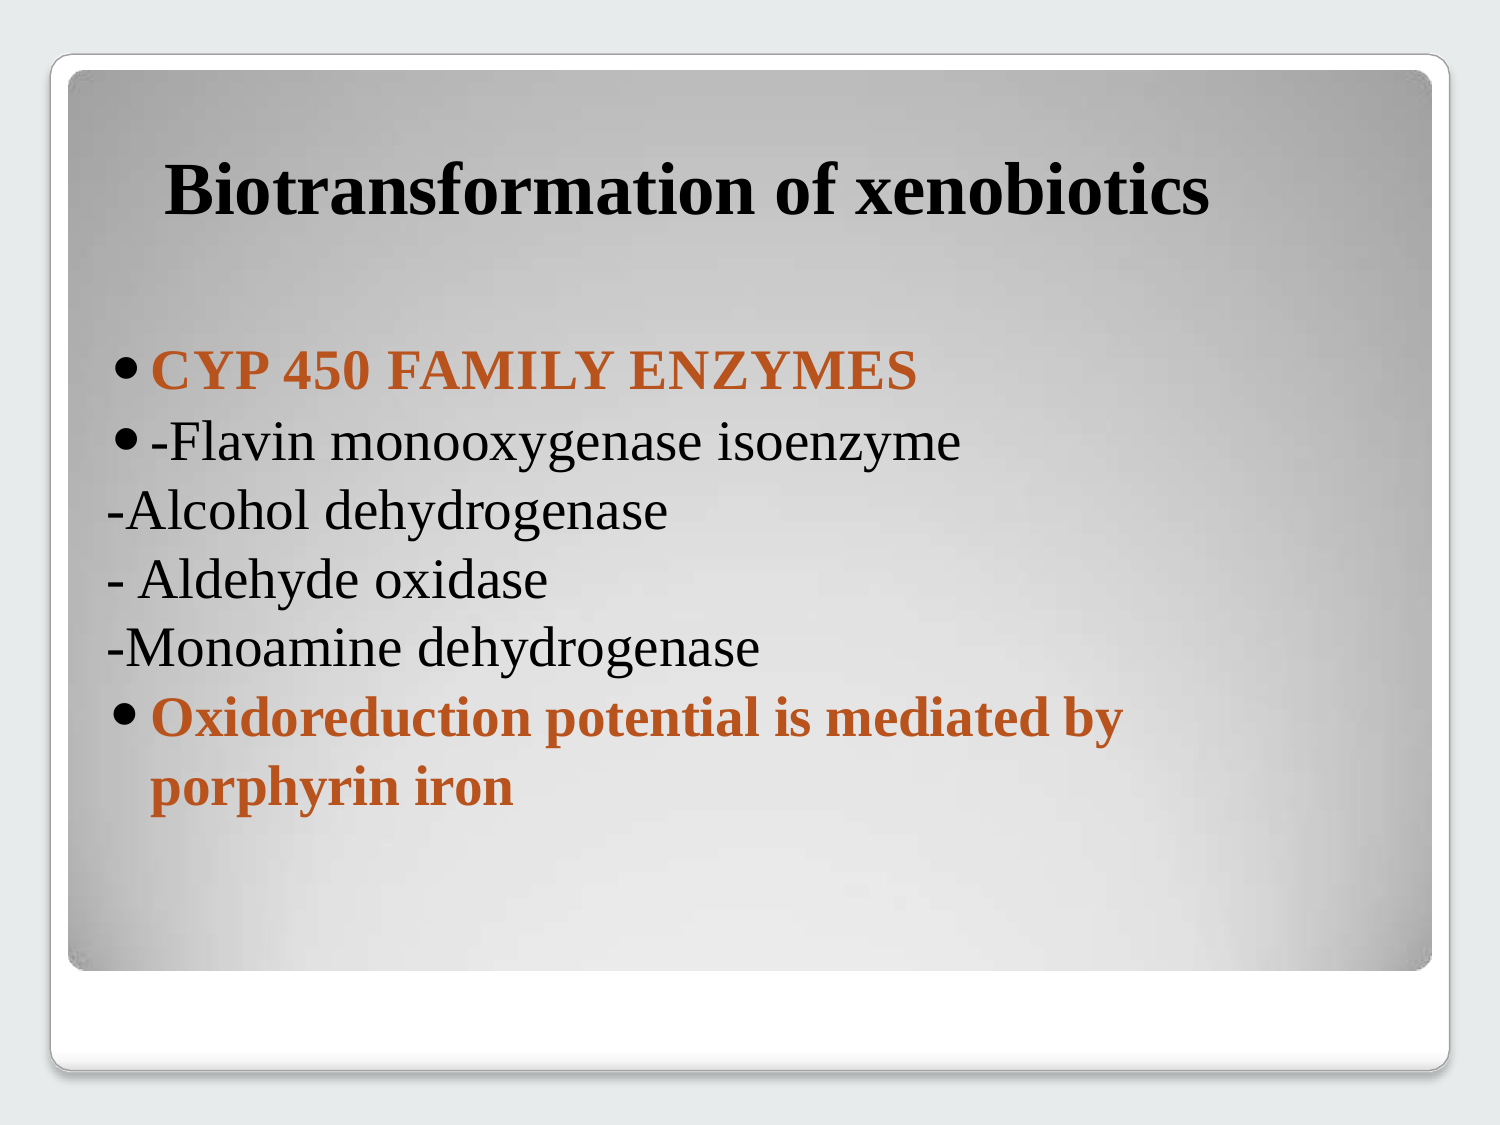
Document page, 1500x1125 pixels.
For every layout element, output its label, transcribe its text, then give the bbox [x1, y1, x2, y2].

picture [36, 46, 1464, 1094]
text_box CYP 450 FAMILY ENZYMES -Flavin monooxygenase isoenzyme -Alcohol dehydrogenase - Aldehyde oxidase -Monoamine dehydrogenase Oxidoreduction potential is mediated by porphyrin iron [102, 330, 1325, 817]
title Biotransformation of xenobiotics [162, 137, 1338, 328]
